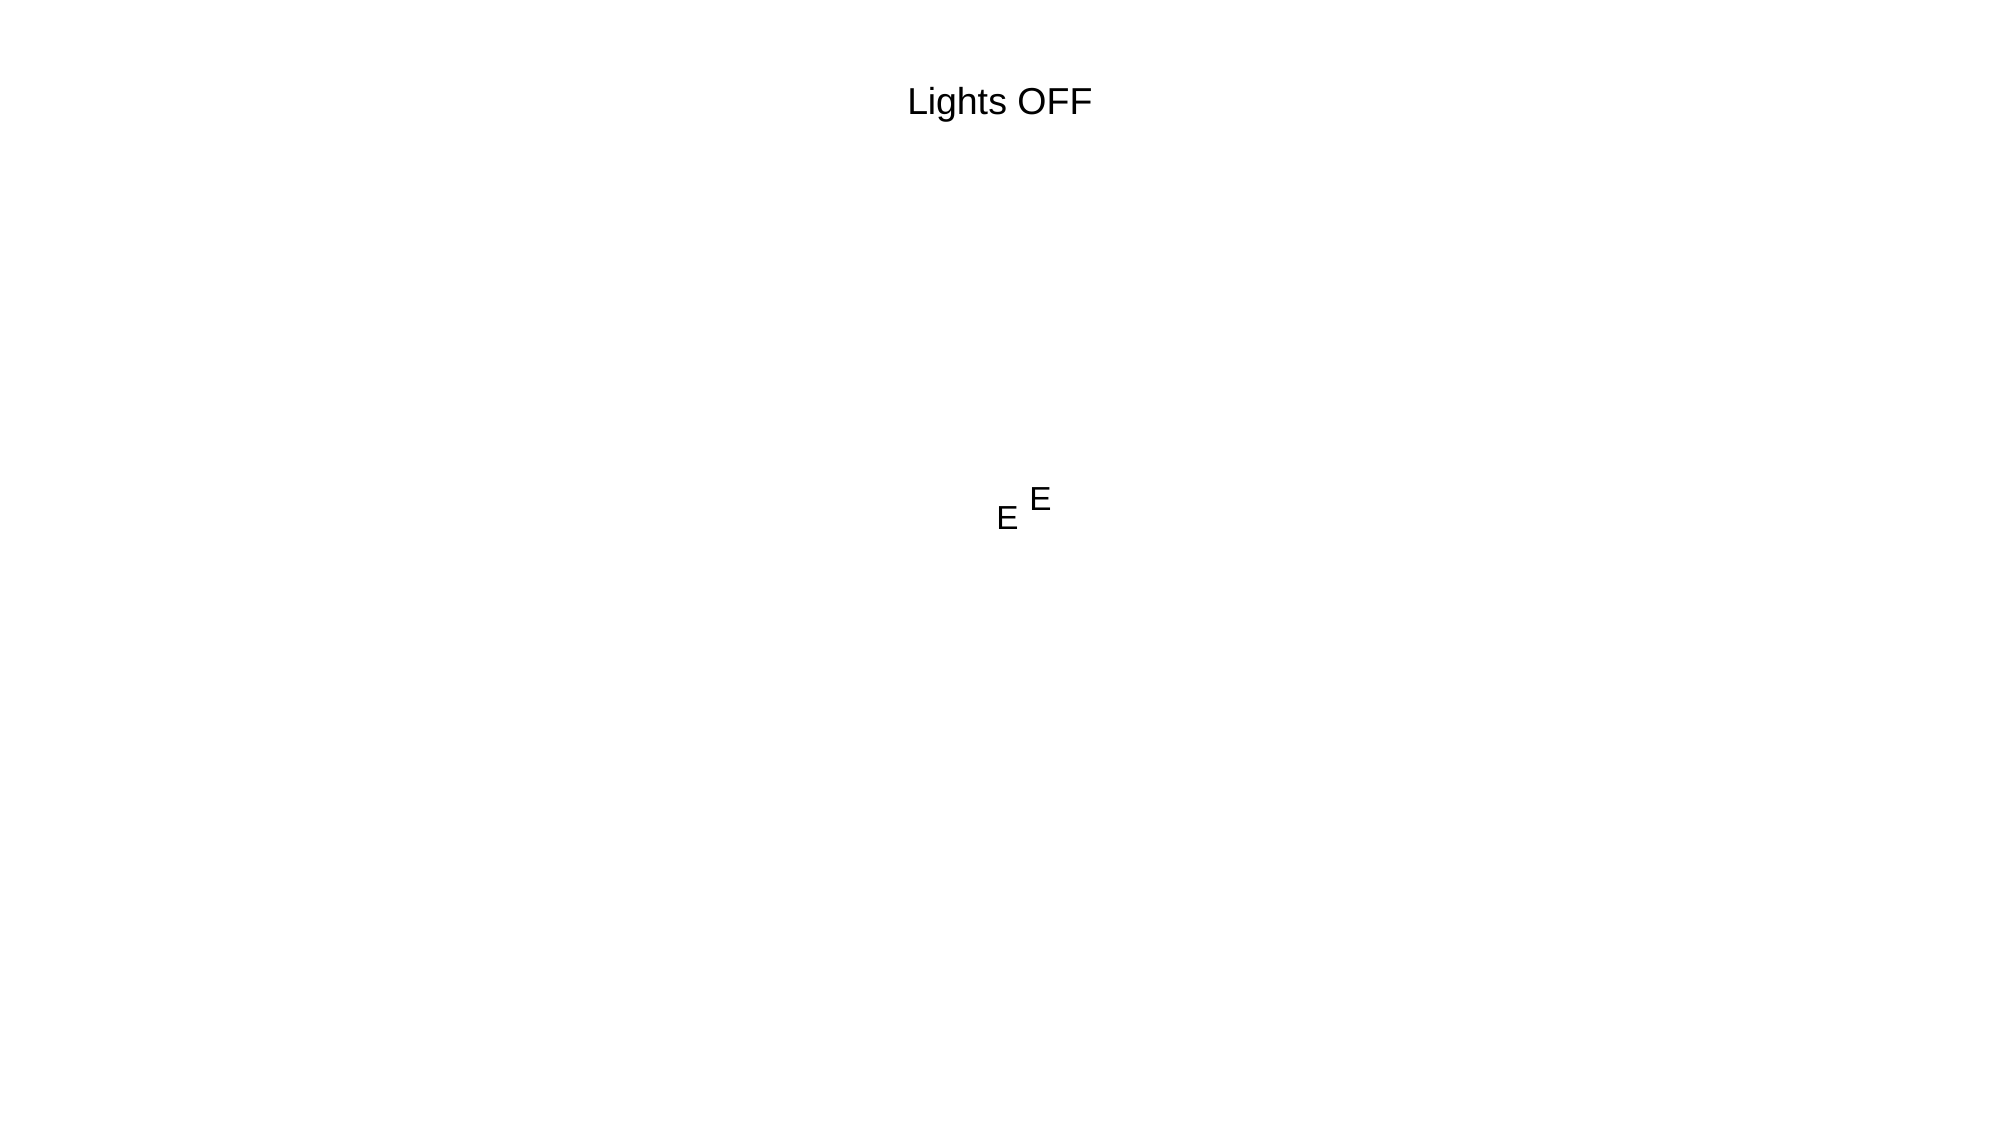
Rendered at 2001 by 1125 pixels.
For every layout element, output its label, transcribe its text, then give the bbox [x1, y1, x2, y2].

text_box Lights OFF [831, 76, 1169, 122]
text_box E [969, 496, 1047, 537]
text_box E [1020, 477, 1061, 518]
